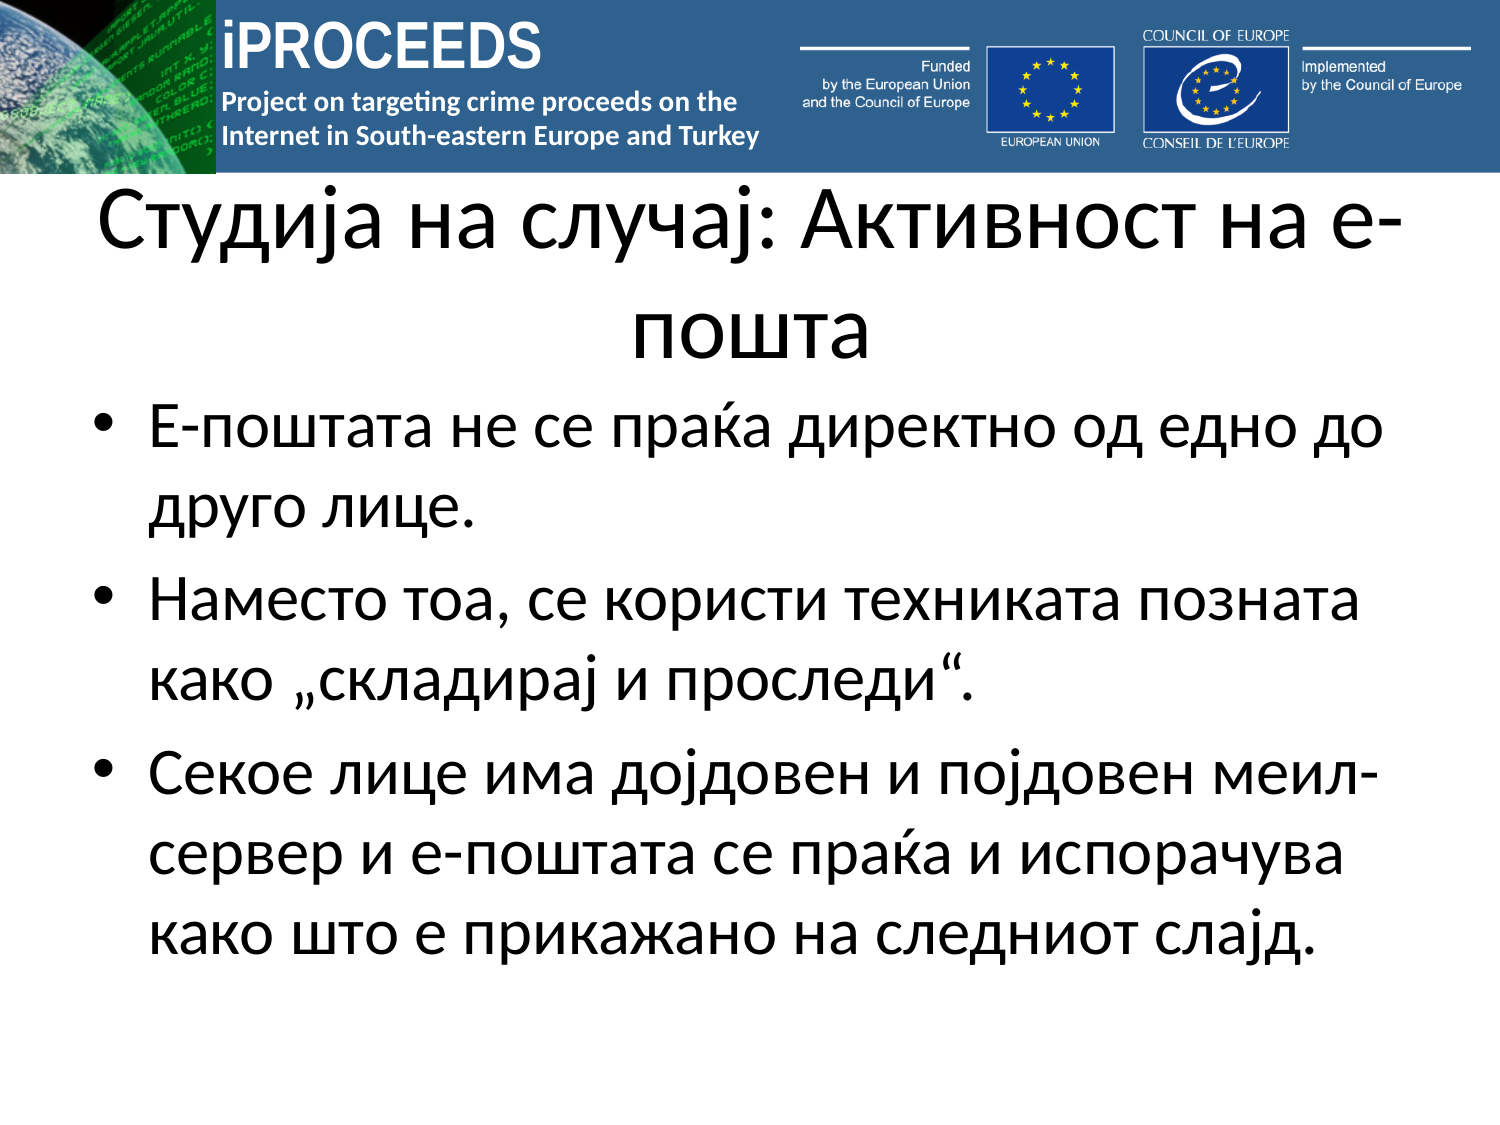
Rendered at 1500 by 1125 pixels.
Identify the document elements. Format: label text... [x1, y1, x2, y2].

list Е-поштата не се праќа директно од едно до друго лице. Наместо тоа, се користи техниката позната како „складирај и проследи“. Секое лице има дојдовен и појдовен меил-сервер и е-поштата се праќа и испорачува како што е прикажано на следниот слајд. [76, 373, 1427, 1017]
title Студија на случај: Активност на е-пошта [76, 172, 1427, 361]
picture [800, 30, 1471, 148]
picture [0, 0, 216, 174]
